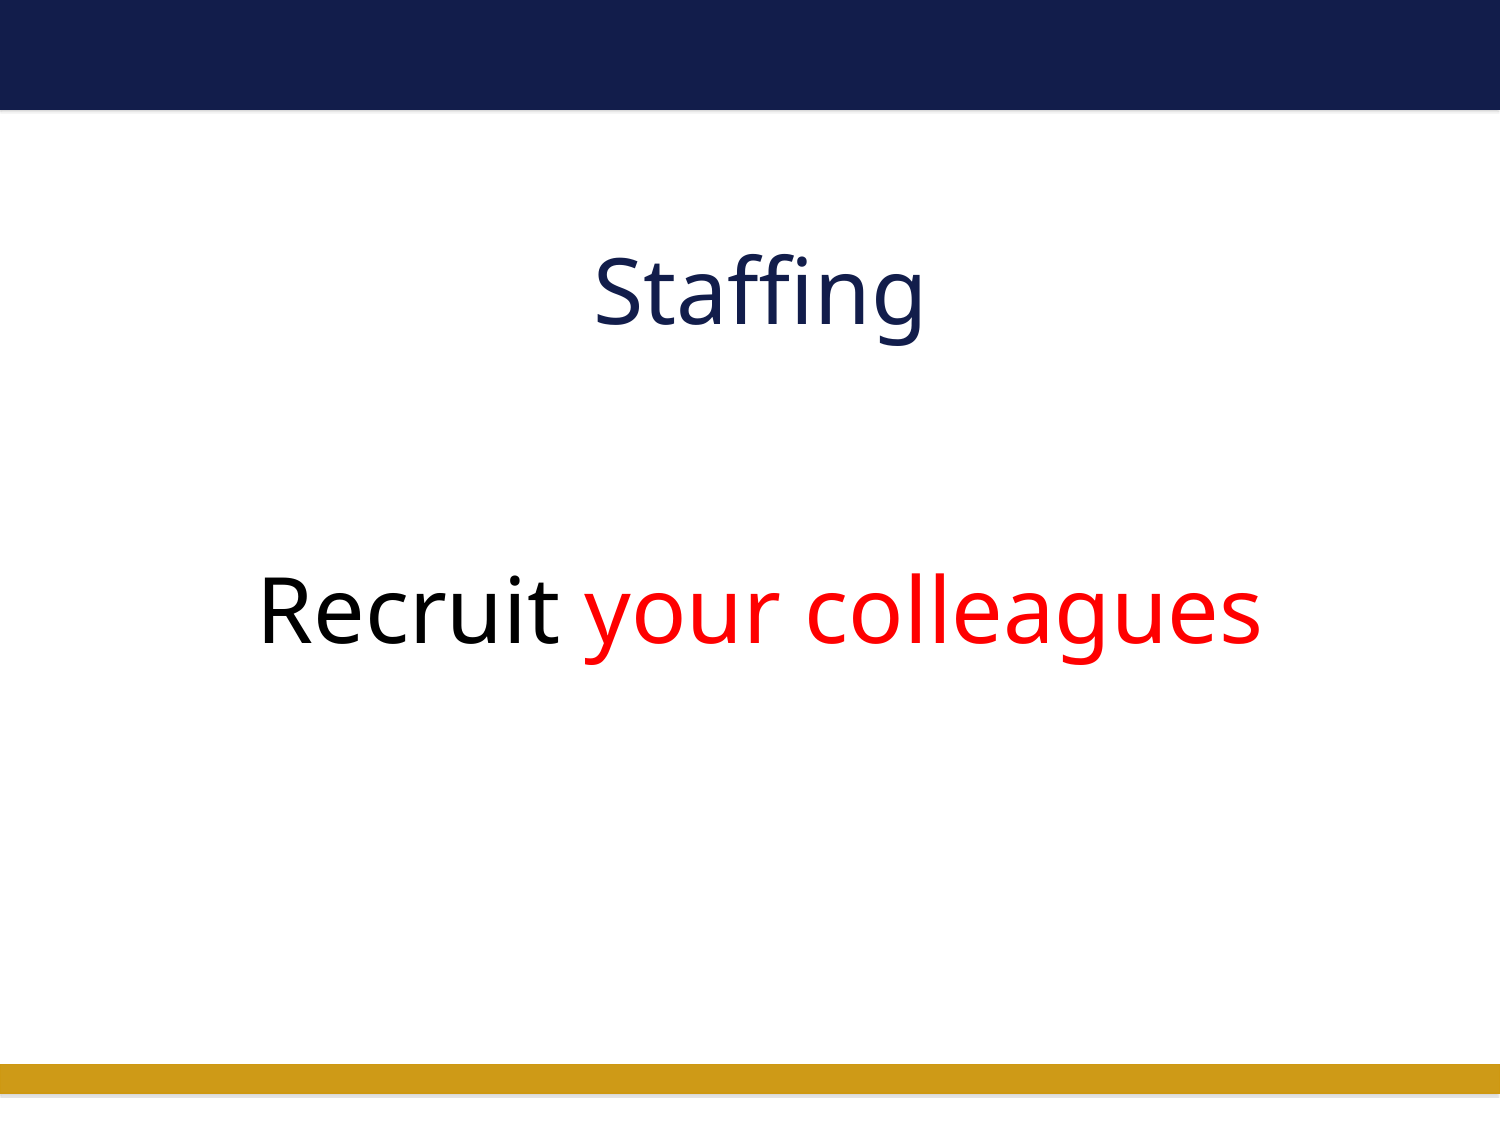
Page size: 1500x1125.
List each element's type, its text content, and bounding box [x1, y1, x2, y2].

title Staffing [95, 173, 1425, 402]
list Recruit your colleagues [95, 544, 1425, 673]
